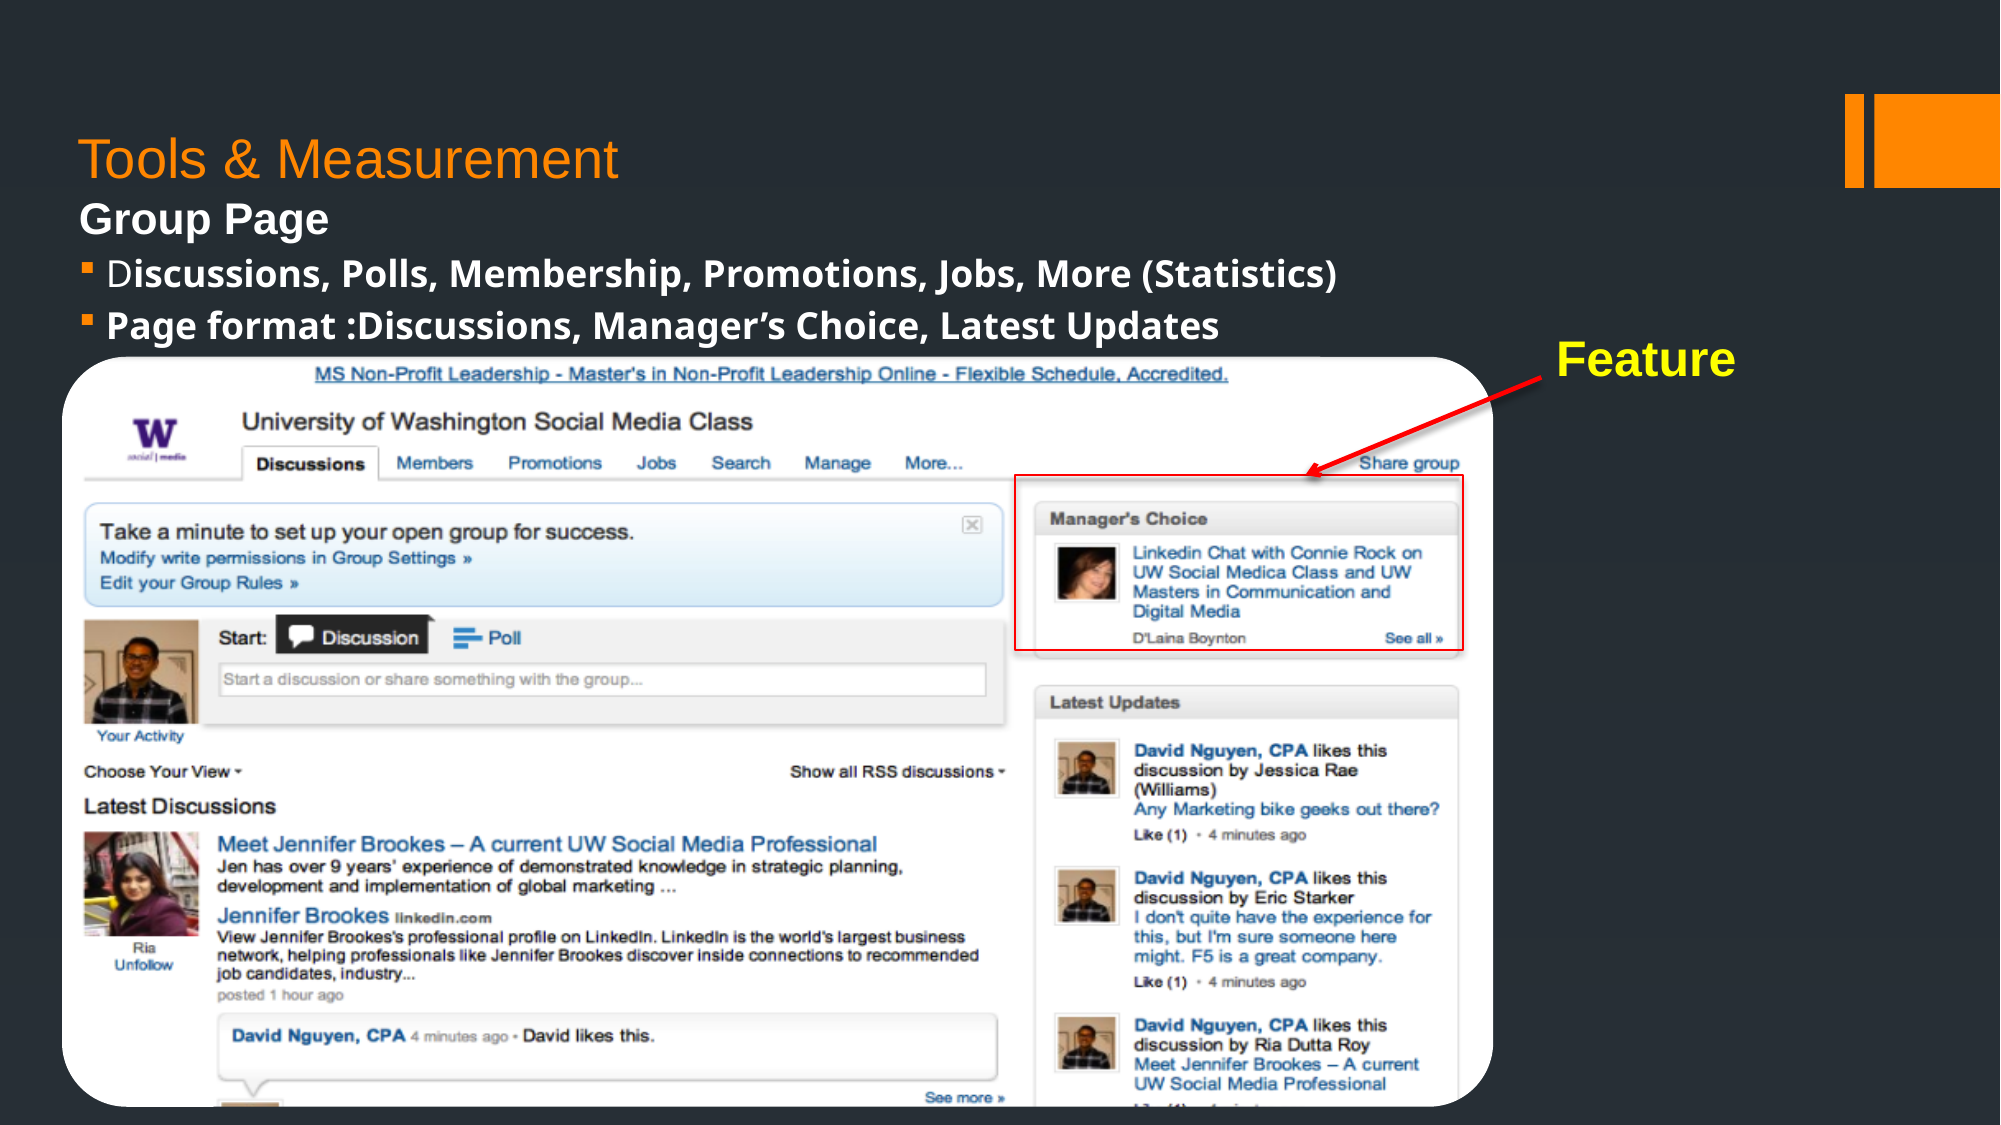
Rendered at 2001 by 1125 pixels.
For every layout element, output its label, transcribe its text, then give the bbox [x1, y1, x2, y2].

text_box Feature [1541, 318, 1796, 394]
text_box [1304, 376, 1542, 476]
picture [61, 356, 1494, 1108]
list Group Page Discussions, Polls, Membership, Promotions, Jobs, More (Statistics) Page format :Discussions, Manager’s Choice, Latest Updates [16, 95, 1785, 357]
title Tools & Measurement [62, 114, 1702, 265]
